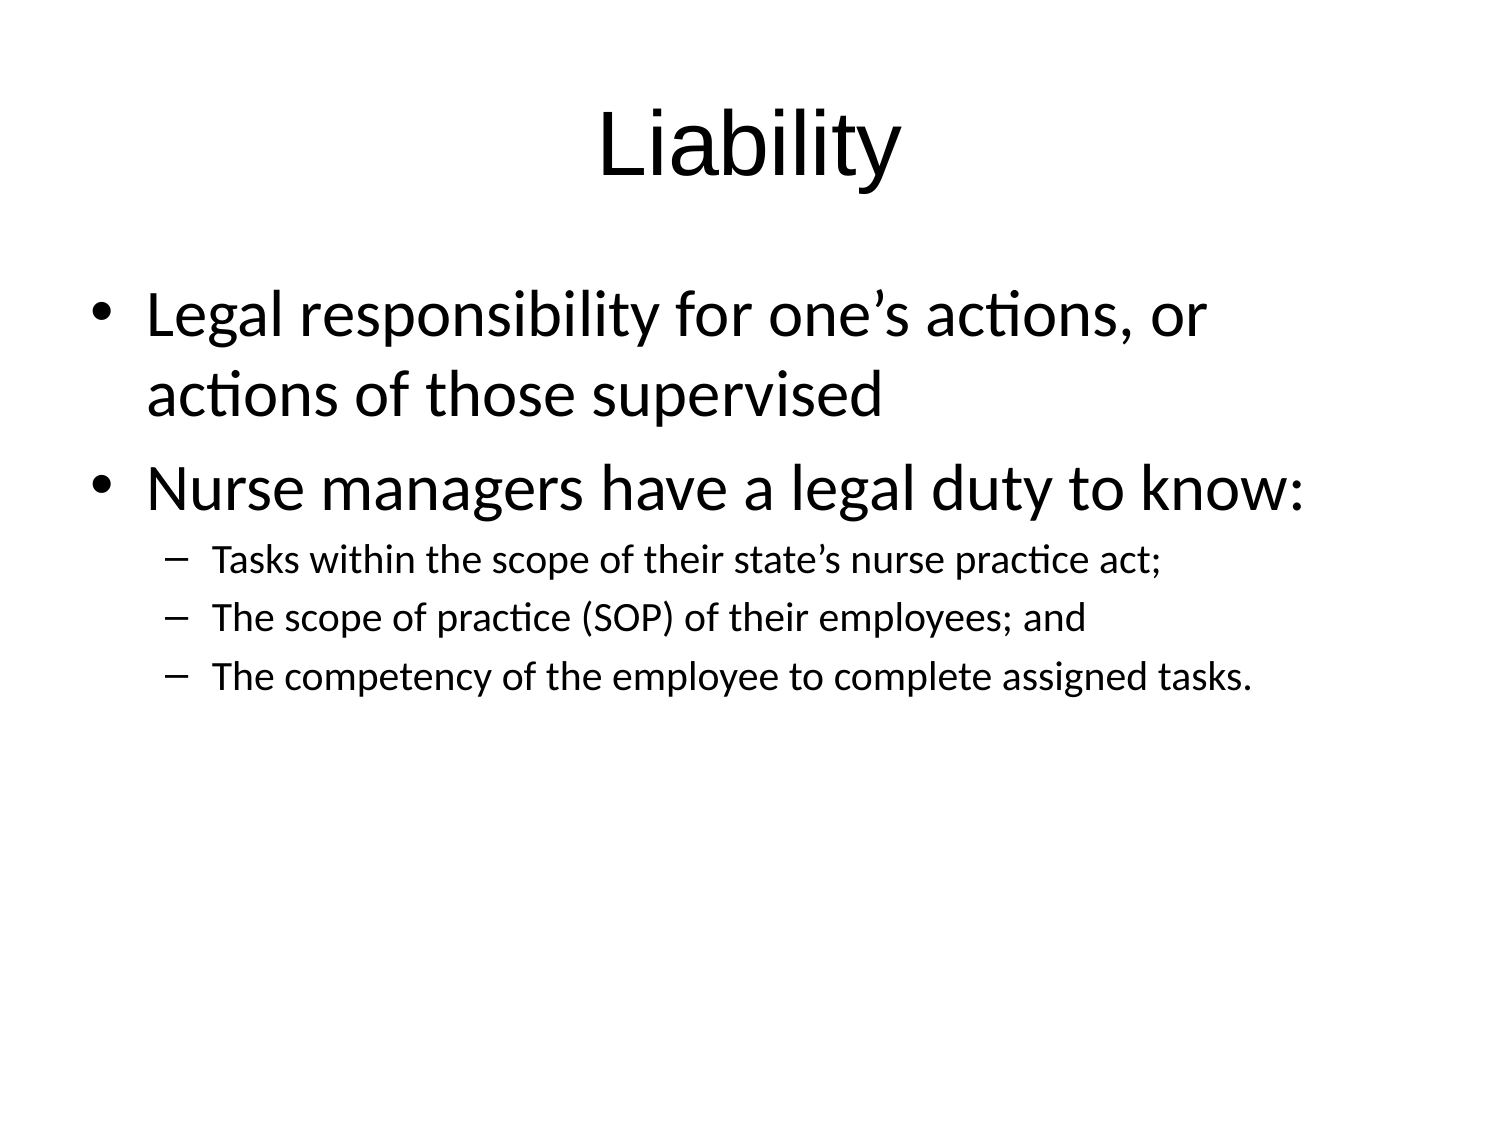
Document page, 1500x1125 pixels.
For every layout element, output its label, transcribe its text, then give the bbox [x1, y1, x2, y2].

title Liability [74, 44, 1426, 233]
list Legal responsibility for one’s actions, or actions of those supervised Nurse managers have a legal duty to know: Tasks within the scope of their state’s nurse practice act; The scope of practice (SOP) of their employees; and The competency of the employee to complete assigned tasks. [74, 262, 1426, 1006]
